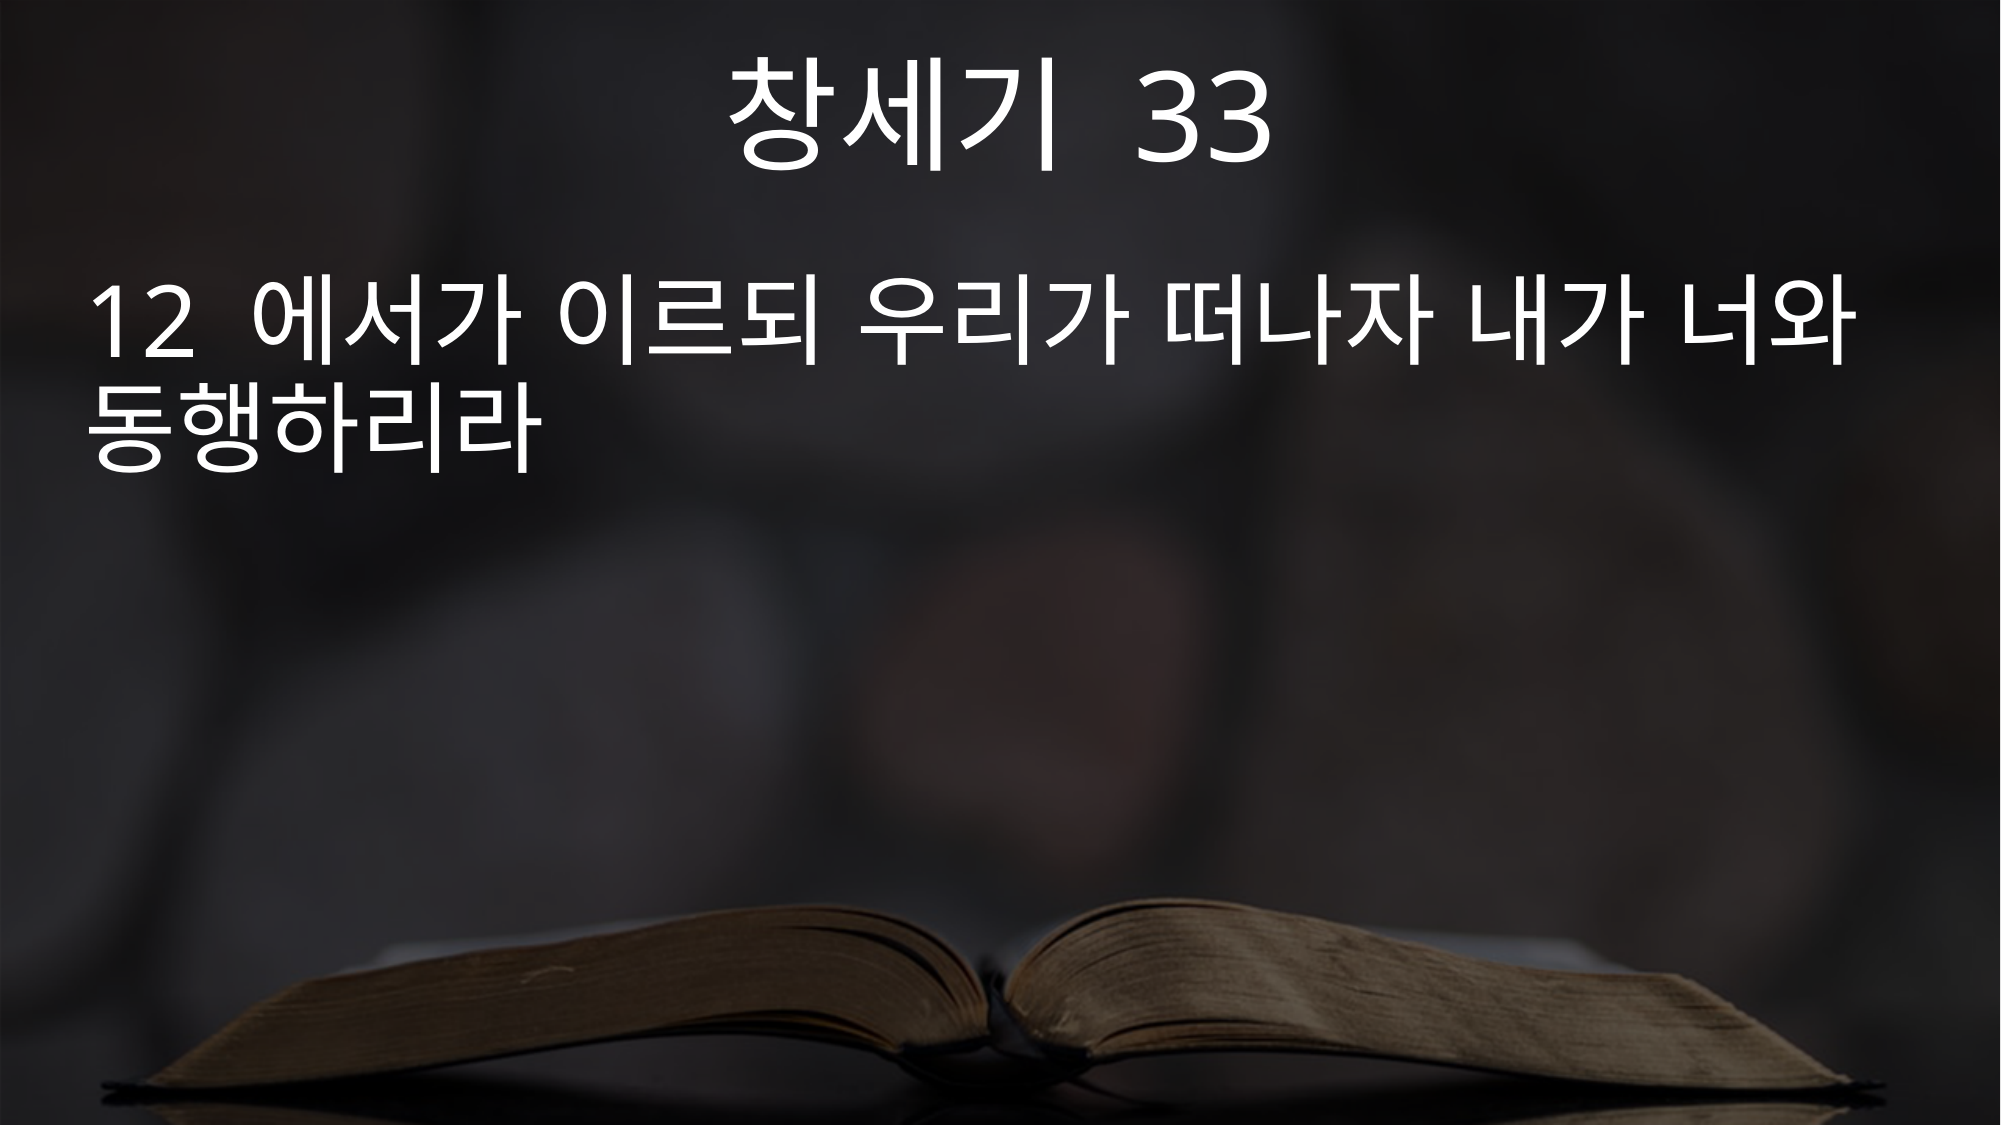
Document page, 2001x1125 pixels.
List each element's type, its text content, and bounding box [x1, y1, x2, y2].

list 12 에서가 이르되 우리가 떠나자 내가 너와 동행하리라 [69, 263, 1953, 423]
footer 창세기 33 [0, 32, 2000, 192]
picture [0, 0, 2001, 1125]
